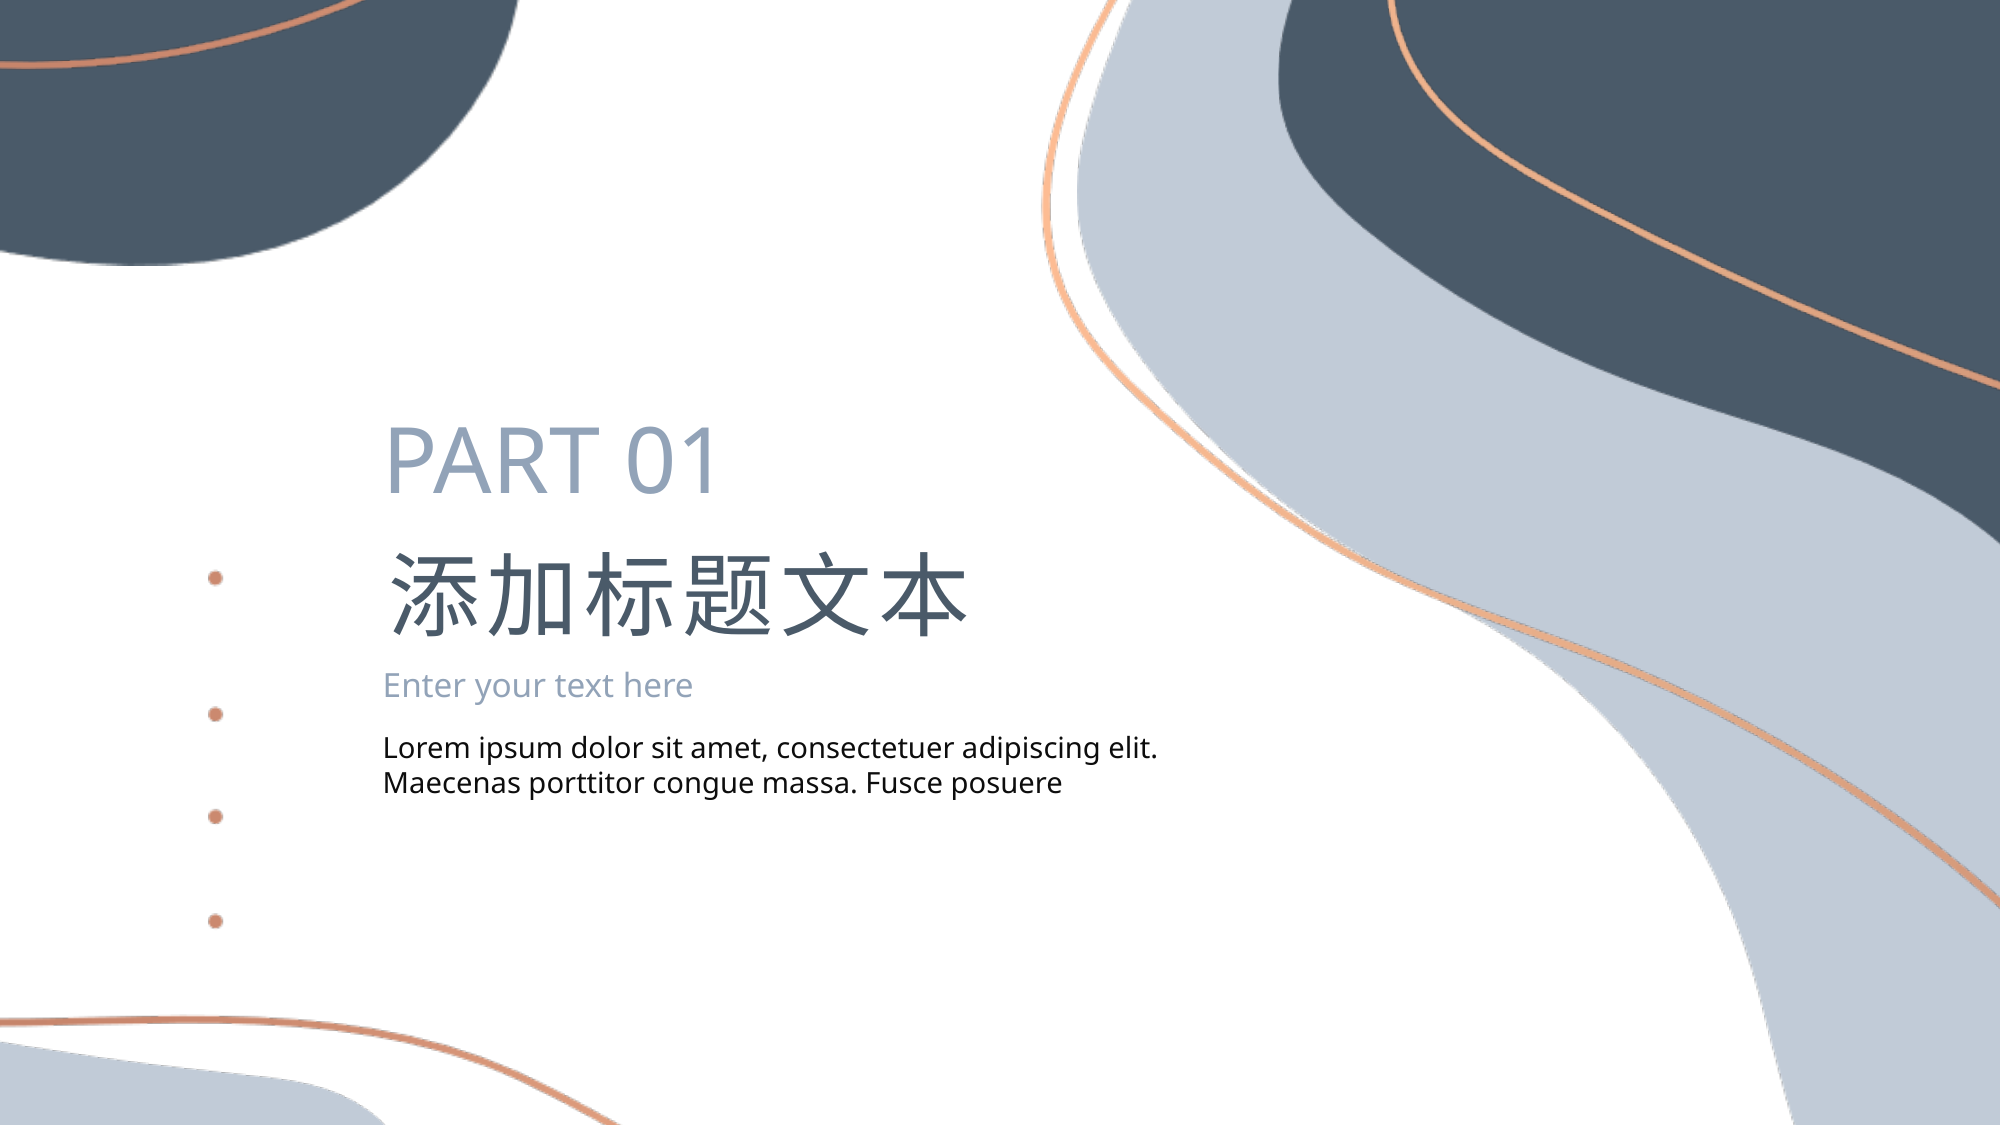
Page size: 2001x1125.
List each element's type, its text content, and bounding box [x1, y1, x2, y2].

text_box 添加标题文本 [373, 530, 986, 656]
text_box Lorem ipsum dolor sit amet, consectetuer adipiscing elit. Maecenas porttitor congue massa. Fusce posuere [367, 722, 1282, 807]
picture [0, 0, 2000, 1125]
text_box Enter your text here [367, 656, 1012, 712]
text_box PART 01 [367, 394, 833, 520]
